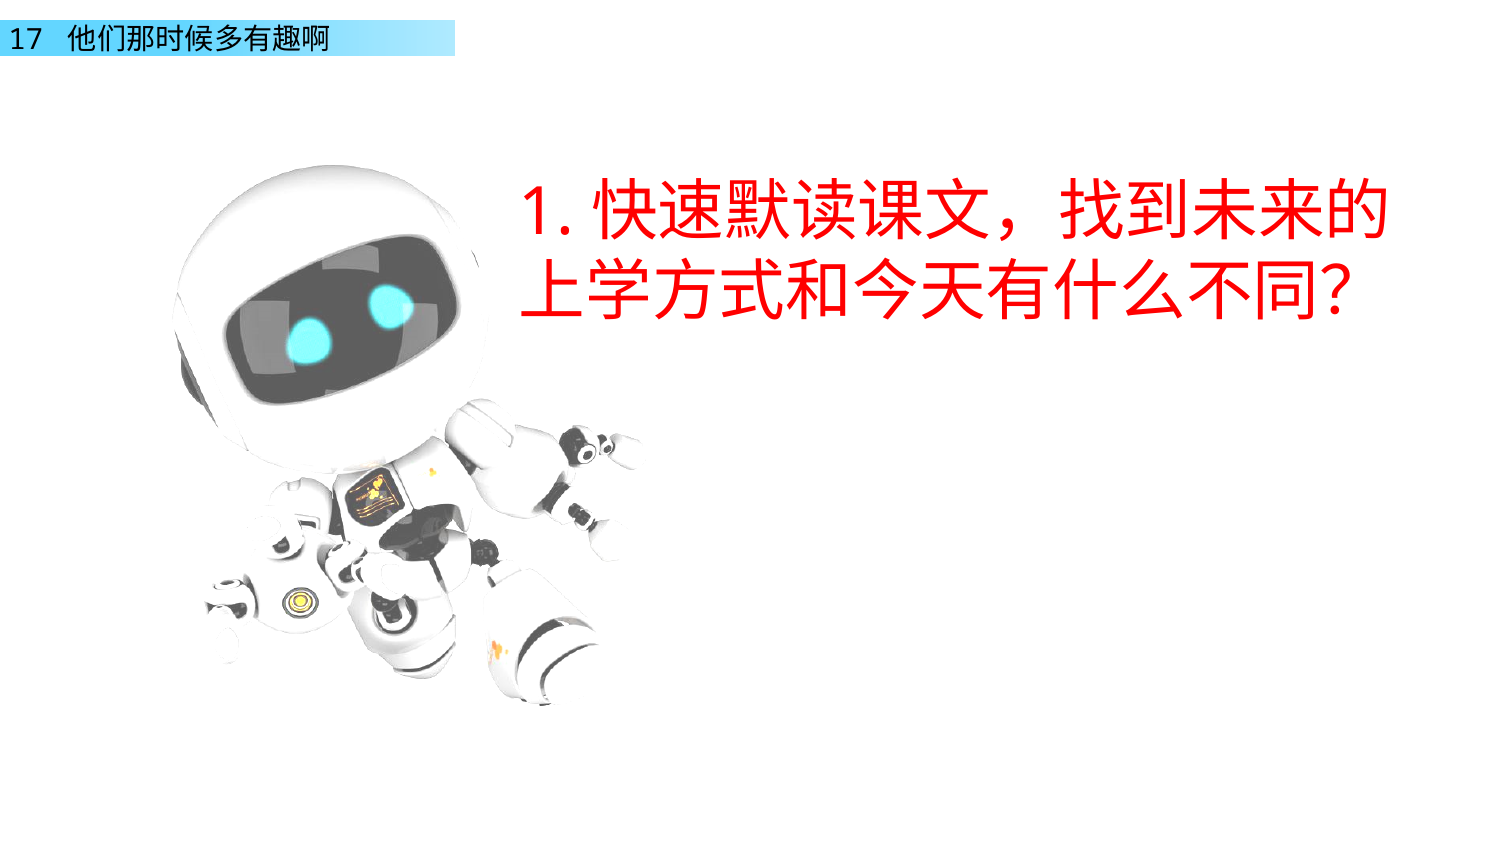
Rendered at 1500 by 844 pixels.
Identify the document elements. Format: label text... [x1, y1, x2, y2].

text_box 1.快速默读课文，找到未来的上学方式和今天有什么不同？ [517, 170, 1452, 327]
